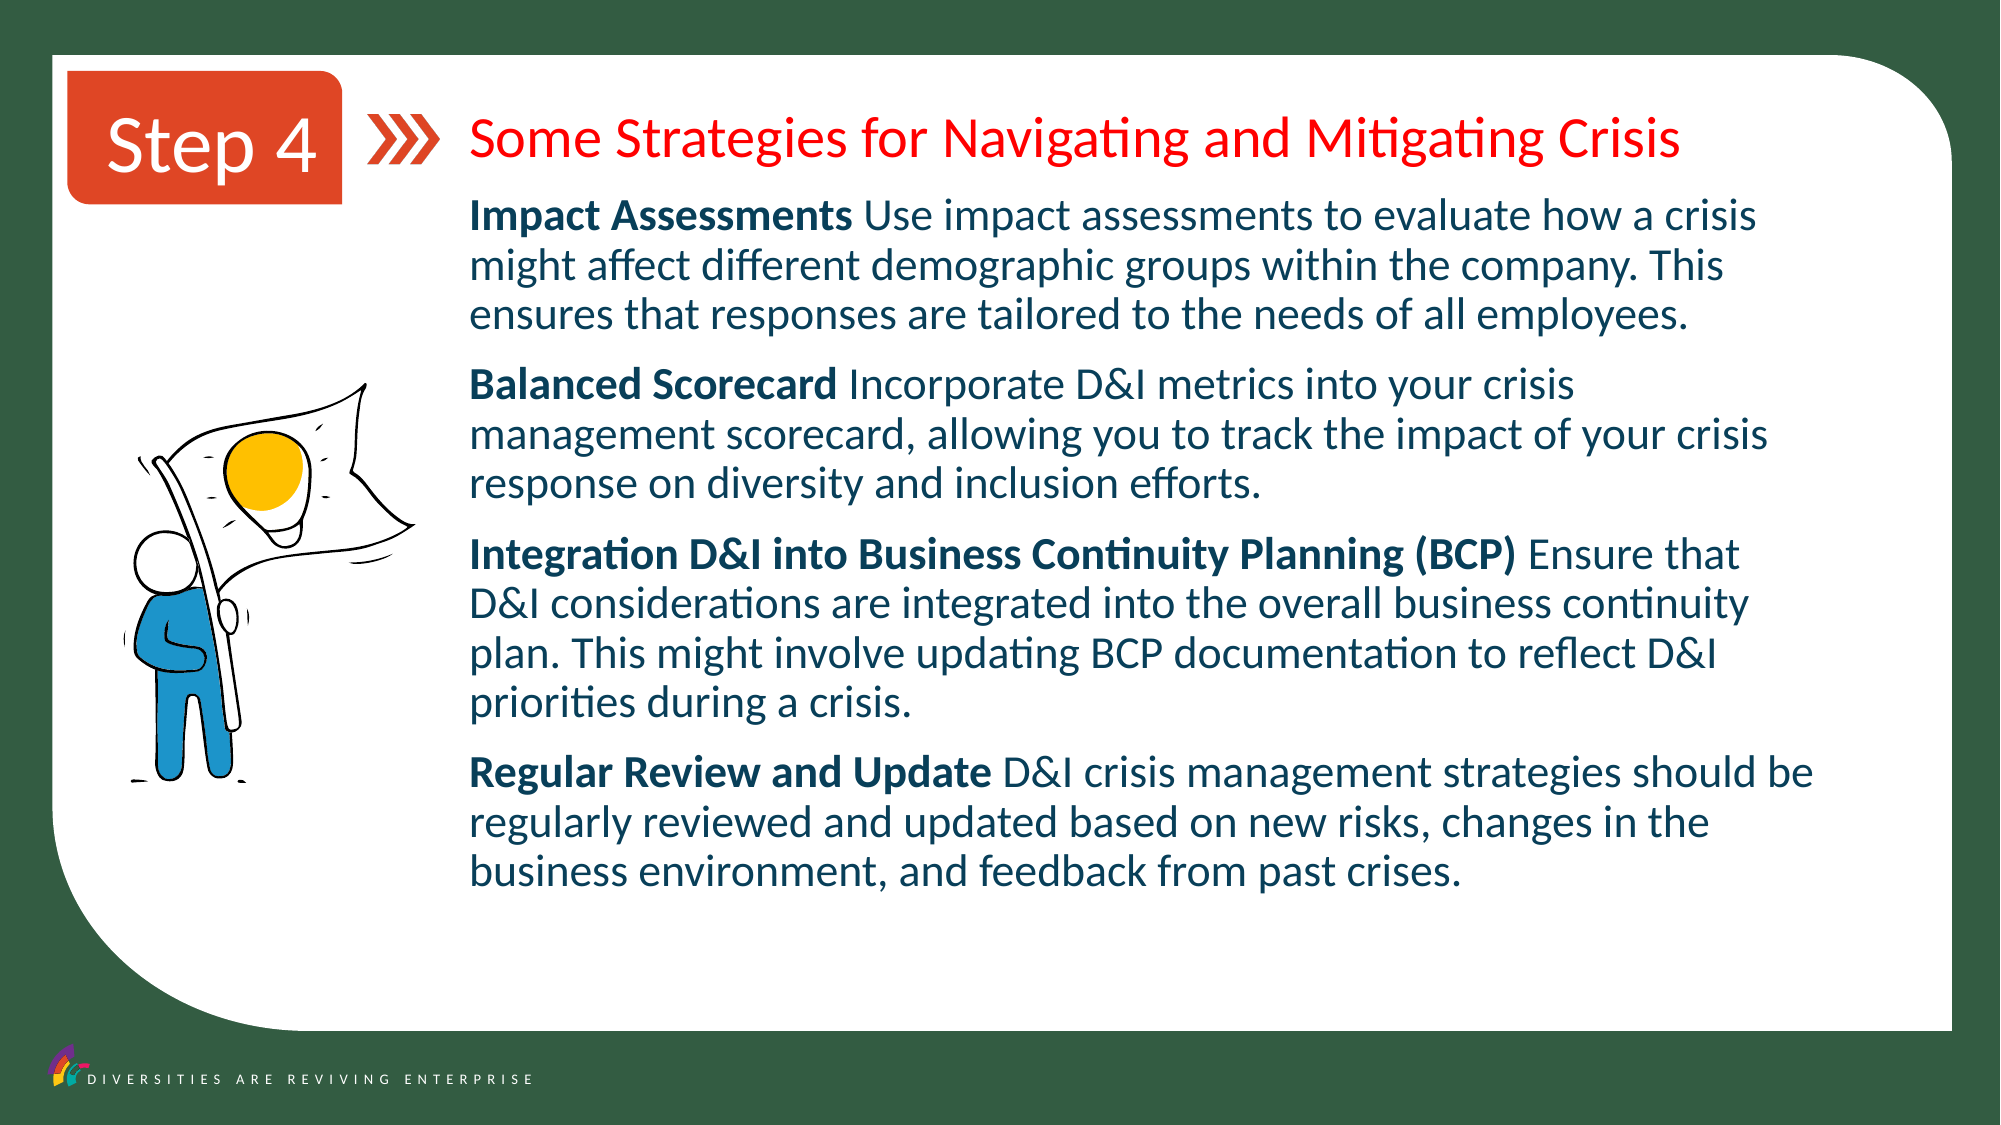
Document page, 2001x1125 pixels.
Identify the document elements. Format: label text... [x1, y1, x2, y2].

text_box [123, 382, 416, 783]
list Some Strategies for Navigating and Mitigating Crisis [454, 73, 1772, 184]
text_box Step 4 [0, 46, 333, 203]
text_box Impact Assessments Use impact assessments to evaluate how a crisis might affect different demographic groups within the company. This ensures that responses are tailored to the needs of all employees. Balanced Scorecard Incorporate D&I metrics into your crisis management scorecard, allowing you to track the impact of your crisis response on diversity and inclusion efforts. Integration D&I into Business Continuity Planning (BCP) Ensure that D&I considerations are integrated into the overall business continuity plan. This might involve updating BCP documentation to reflect D&I priorities during a crisis. Regular Review and Update D&I crisis management strategies should be regularly reviewed and updated based on new risks, changes in the business environment, and feedback from past crises. [454, 184, 1837, 816]
text_box [79, 73, 344, 206]
picture [360, 96, 446, 182]
